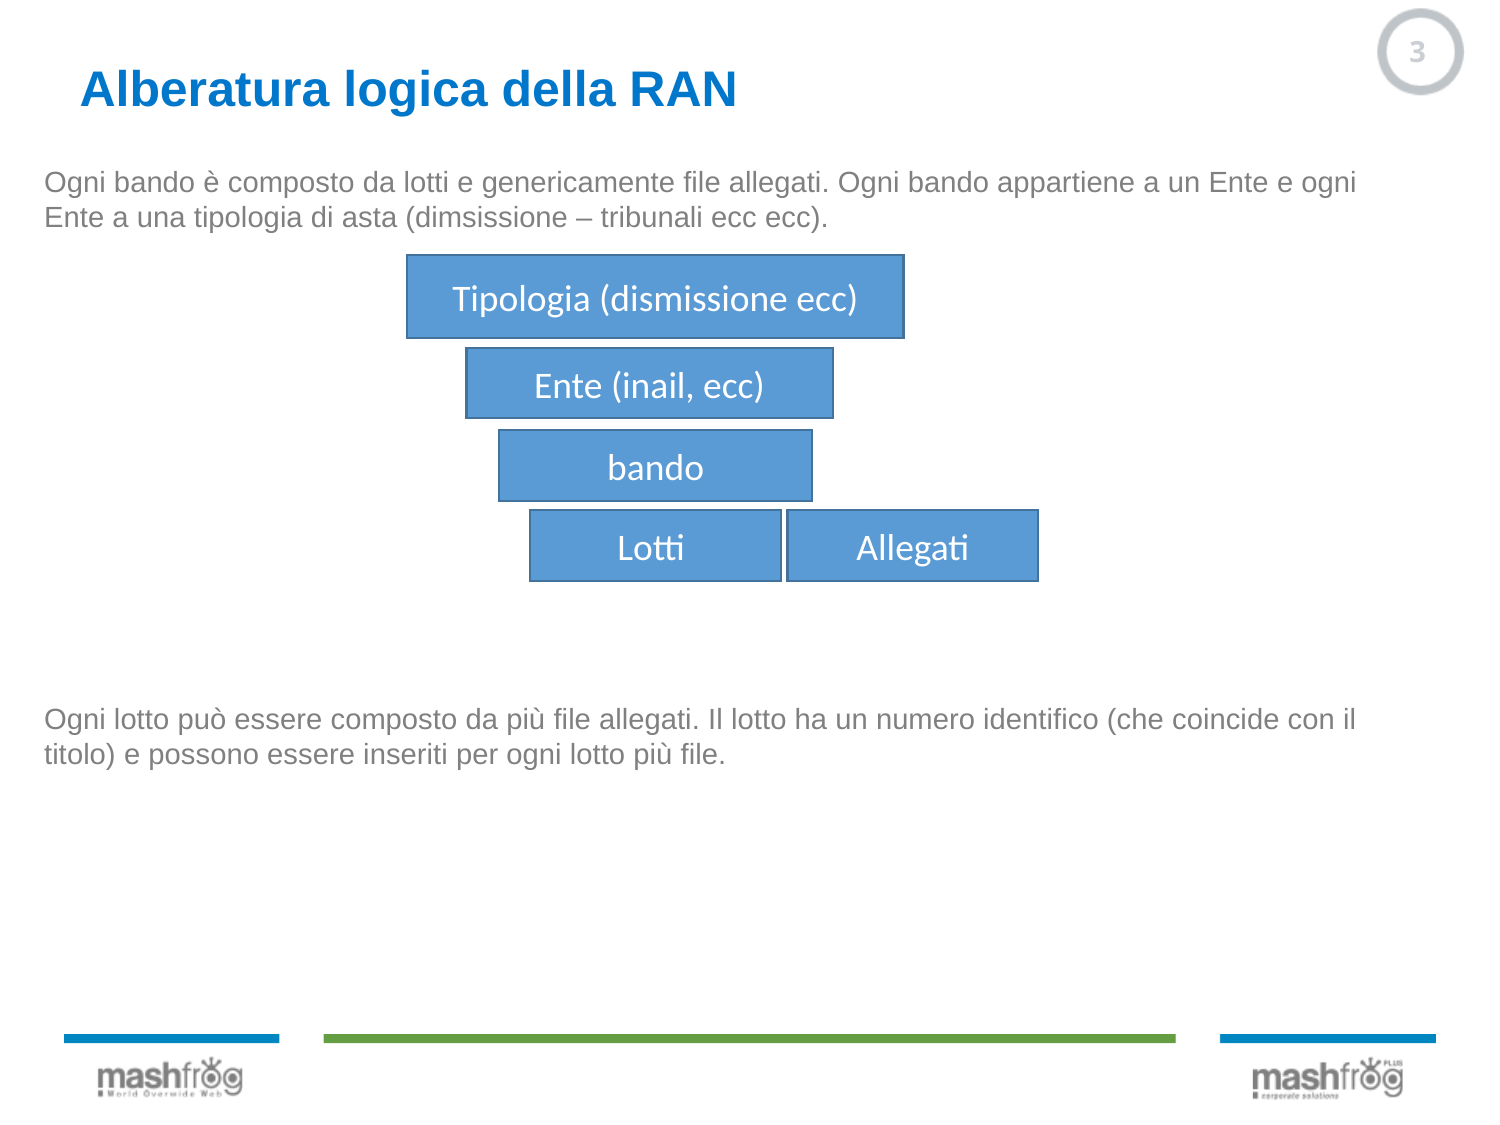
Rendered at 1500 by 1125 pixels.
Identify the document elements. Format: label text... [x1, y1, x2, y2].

slide_number 3 [1382, 25, 1454, 86]
list Alberatura logica della RAN [64, 30, 1171, 149]
list Ogni bando è composto da lotti e genericamente file allegati. Ogni bando appartiene a un Ente e ogni Ente a una tipologia di asta (dimsissione – tribunali ecc ecc). Ogni lotto può essere composto da più file allegati. Il lotto ha un numero identifico (che coincide con il titolo) e possono essere inseriti per ogni lotto più file. [29, 155, 1400, 1007]
picture [1376, 7, 1466, 97]
picture [64, 1034, 1436, 1117]
text_box Allegati [786, 509, 1039, 582]
text_box Ente (inail, ecc) [465, 347, 834, 419]
text_box bando [498, 429, 813, 502]
text_box Lotti [529, 509, 782, 582]
text_box Tipologia (dismissione ecc) [406, 254, 905, 339]
